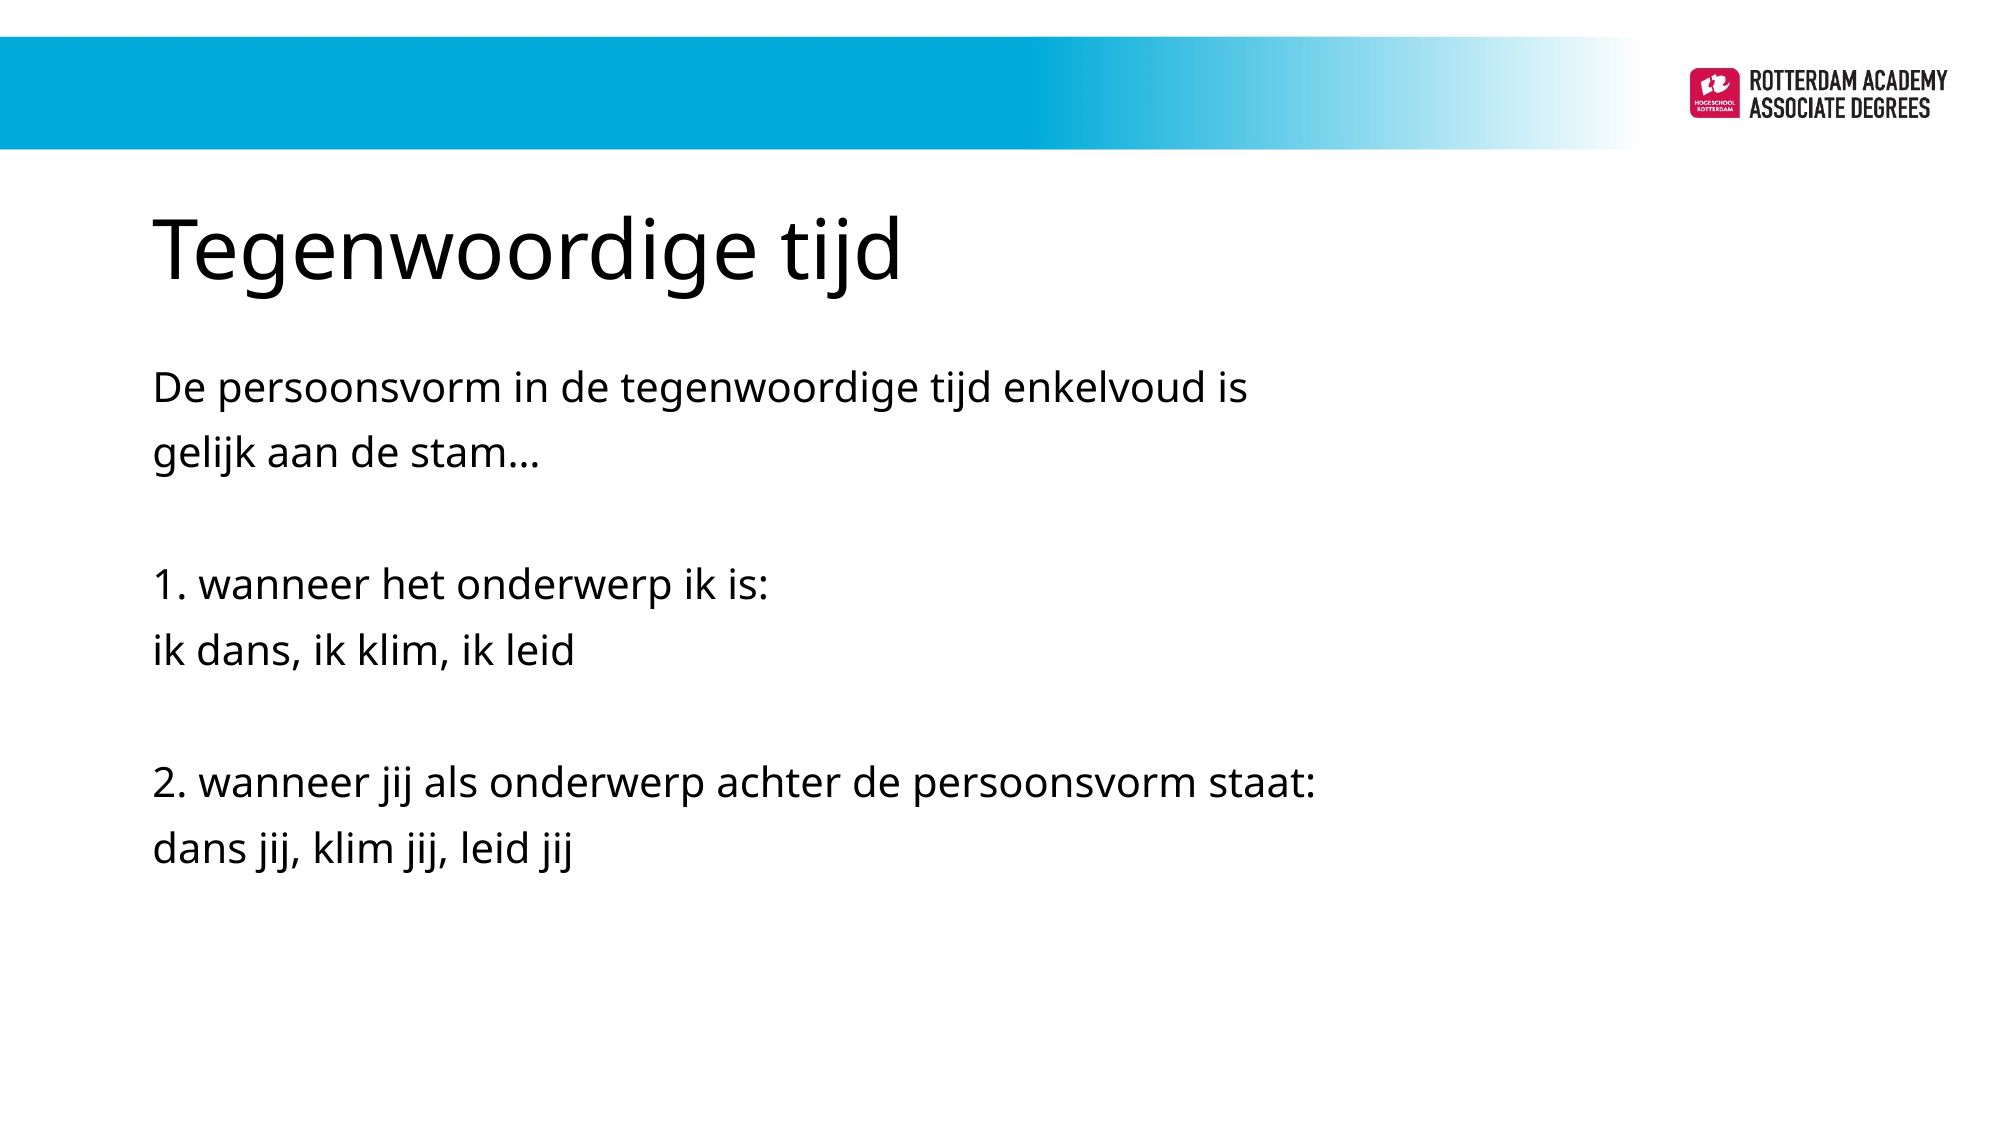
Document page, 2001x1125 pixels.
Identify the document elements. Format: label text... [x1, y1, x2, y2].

title Tegenwoordige tijd [137, 175, 1863, 329]
picture [0, 0, 2000, 184]
list De persoonsvorm in de tegenwoordige tijd enkelvoud is gelijk aan de stam… 1. wanneer het onderwerp ik is: ik dans, ik klim, ik leid 2. wanneer jij als onderwerp achter de persoonsvorm staat: dans jij, klim jij, leid jij [137, 358, 1863, 1053]
